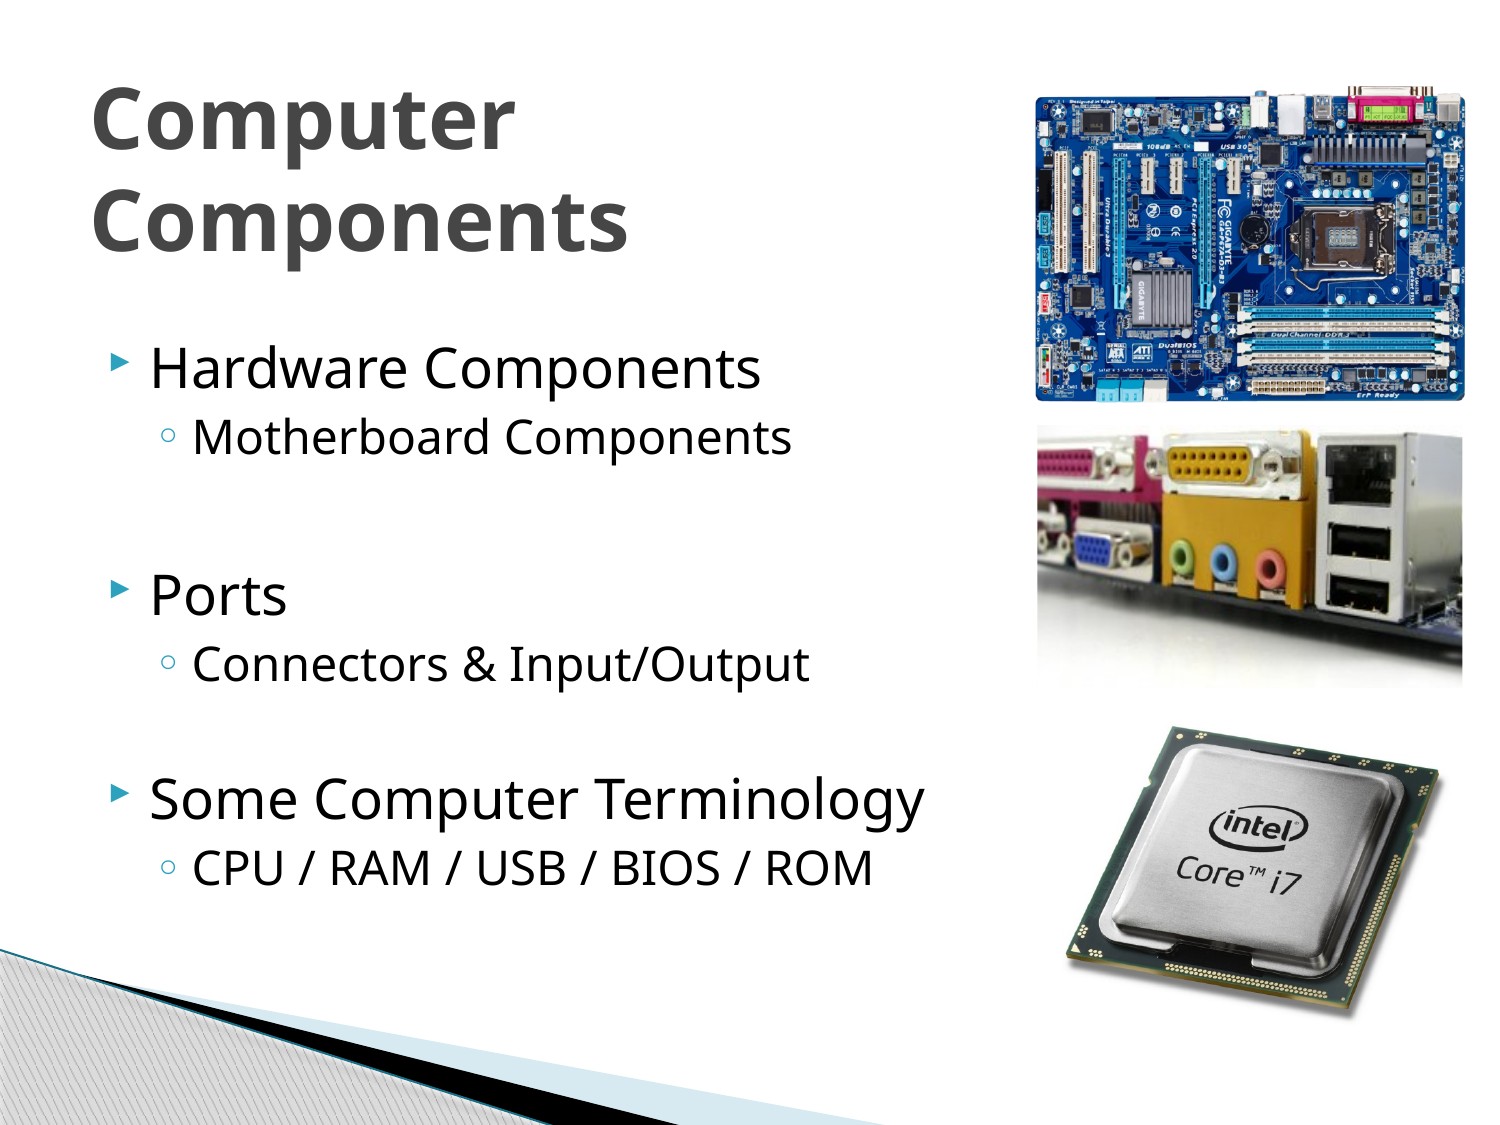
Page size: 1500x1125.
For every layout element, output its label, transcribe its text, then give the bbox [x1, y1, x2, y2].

picture [1037, 424, 1463, 688]
picture [1062, 699, 1451, 1051]
list Hardware Components Motherboard Components Ports Connectors & Input/Output Some Computer Terminology CPU / RAM / USB / BIOS / ROM [75, 324, 1425, 1068]
title Computer Components [75, 45, 1425, 288]
picture [1024, 74, 1476, 414]
